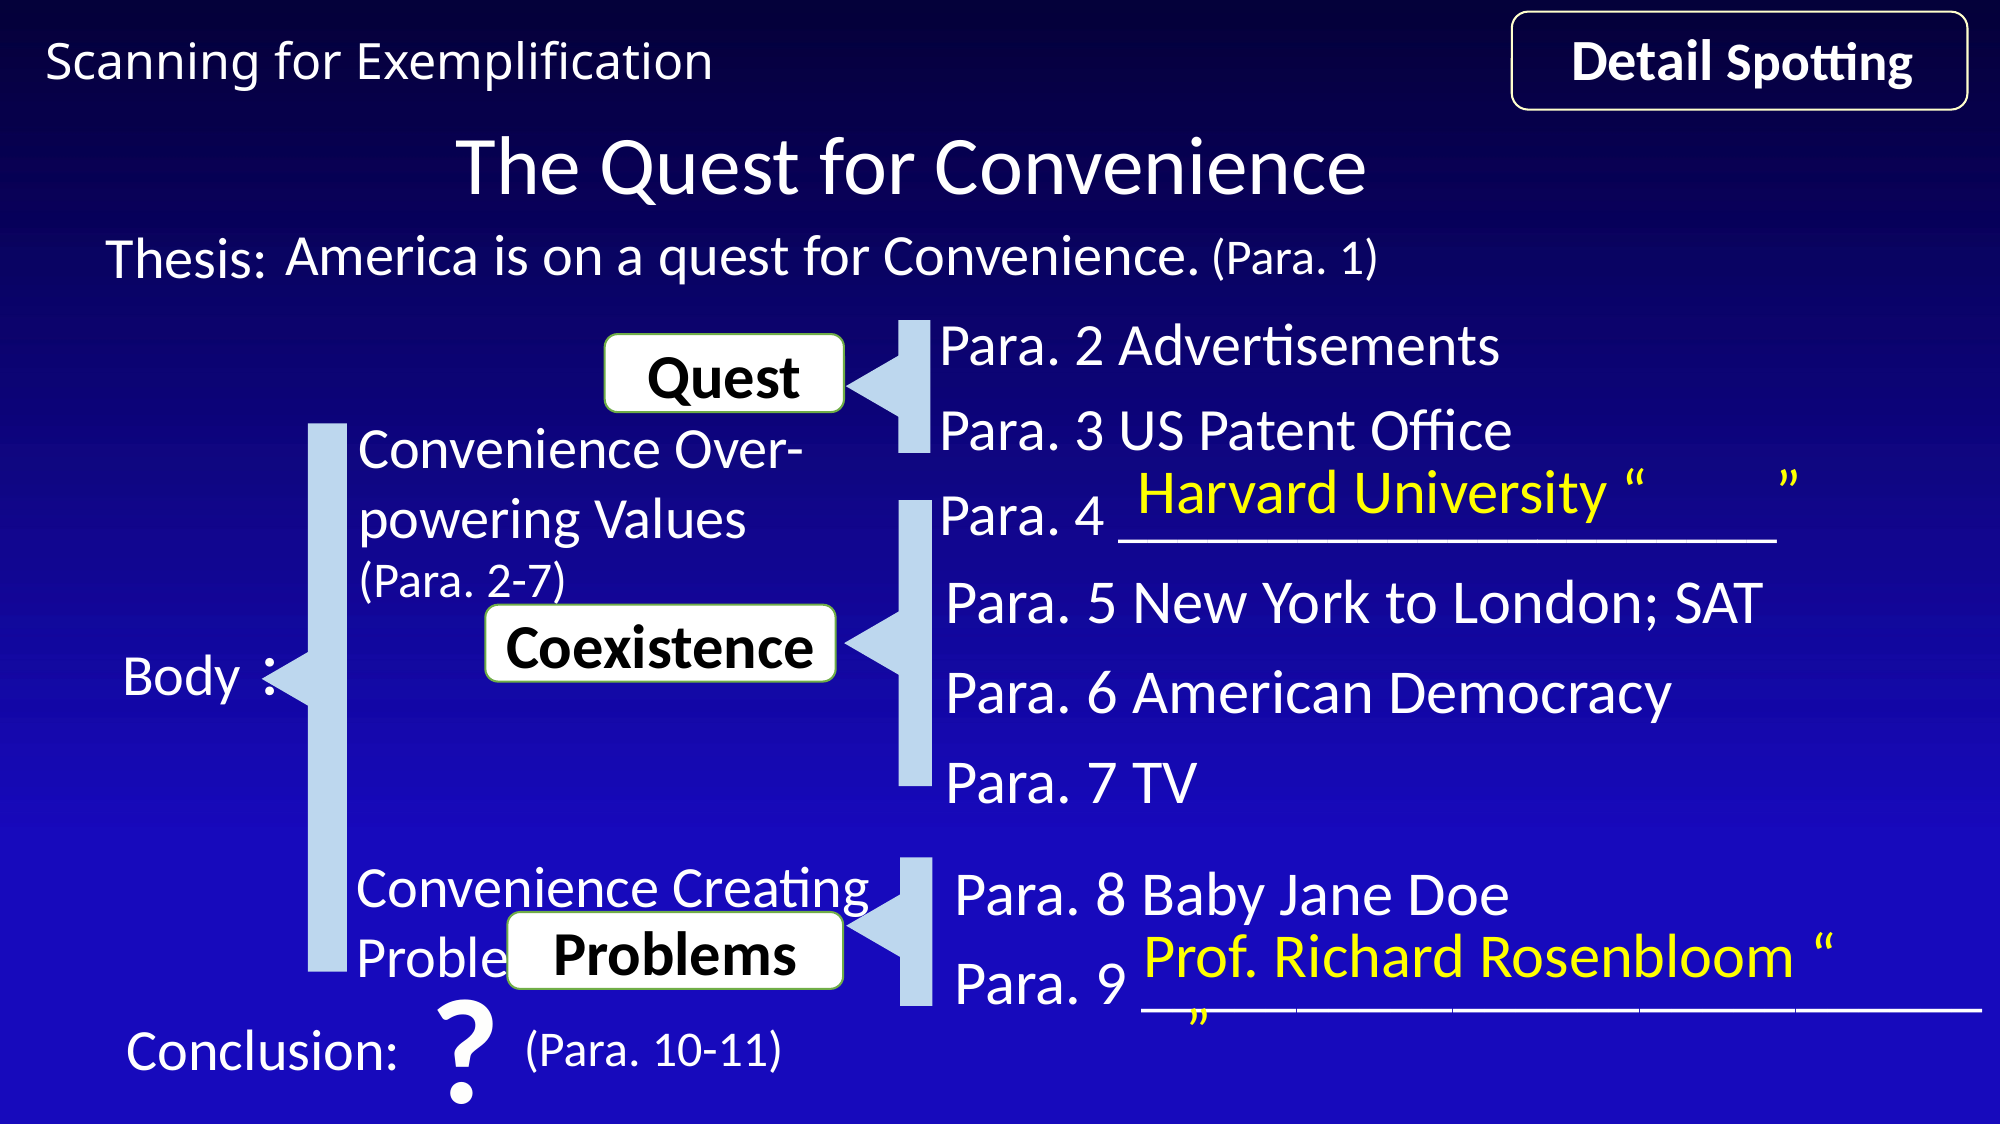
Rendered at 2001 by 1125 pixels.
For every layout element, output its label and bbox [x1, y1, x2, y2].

picture [0, 0, 2000, 1124]
text_box [1511, 11, 1971, 114]
